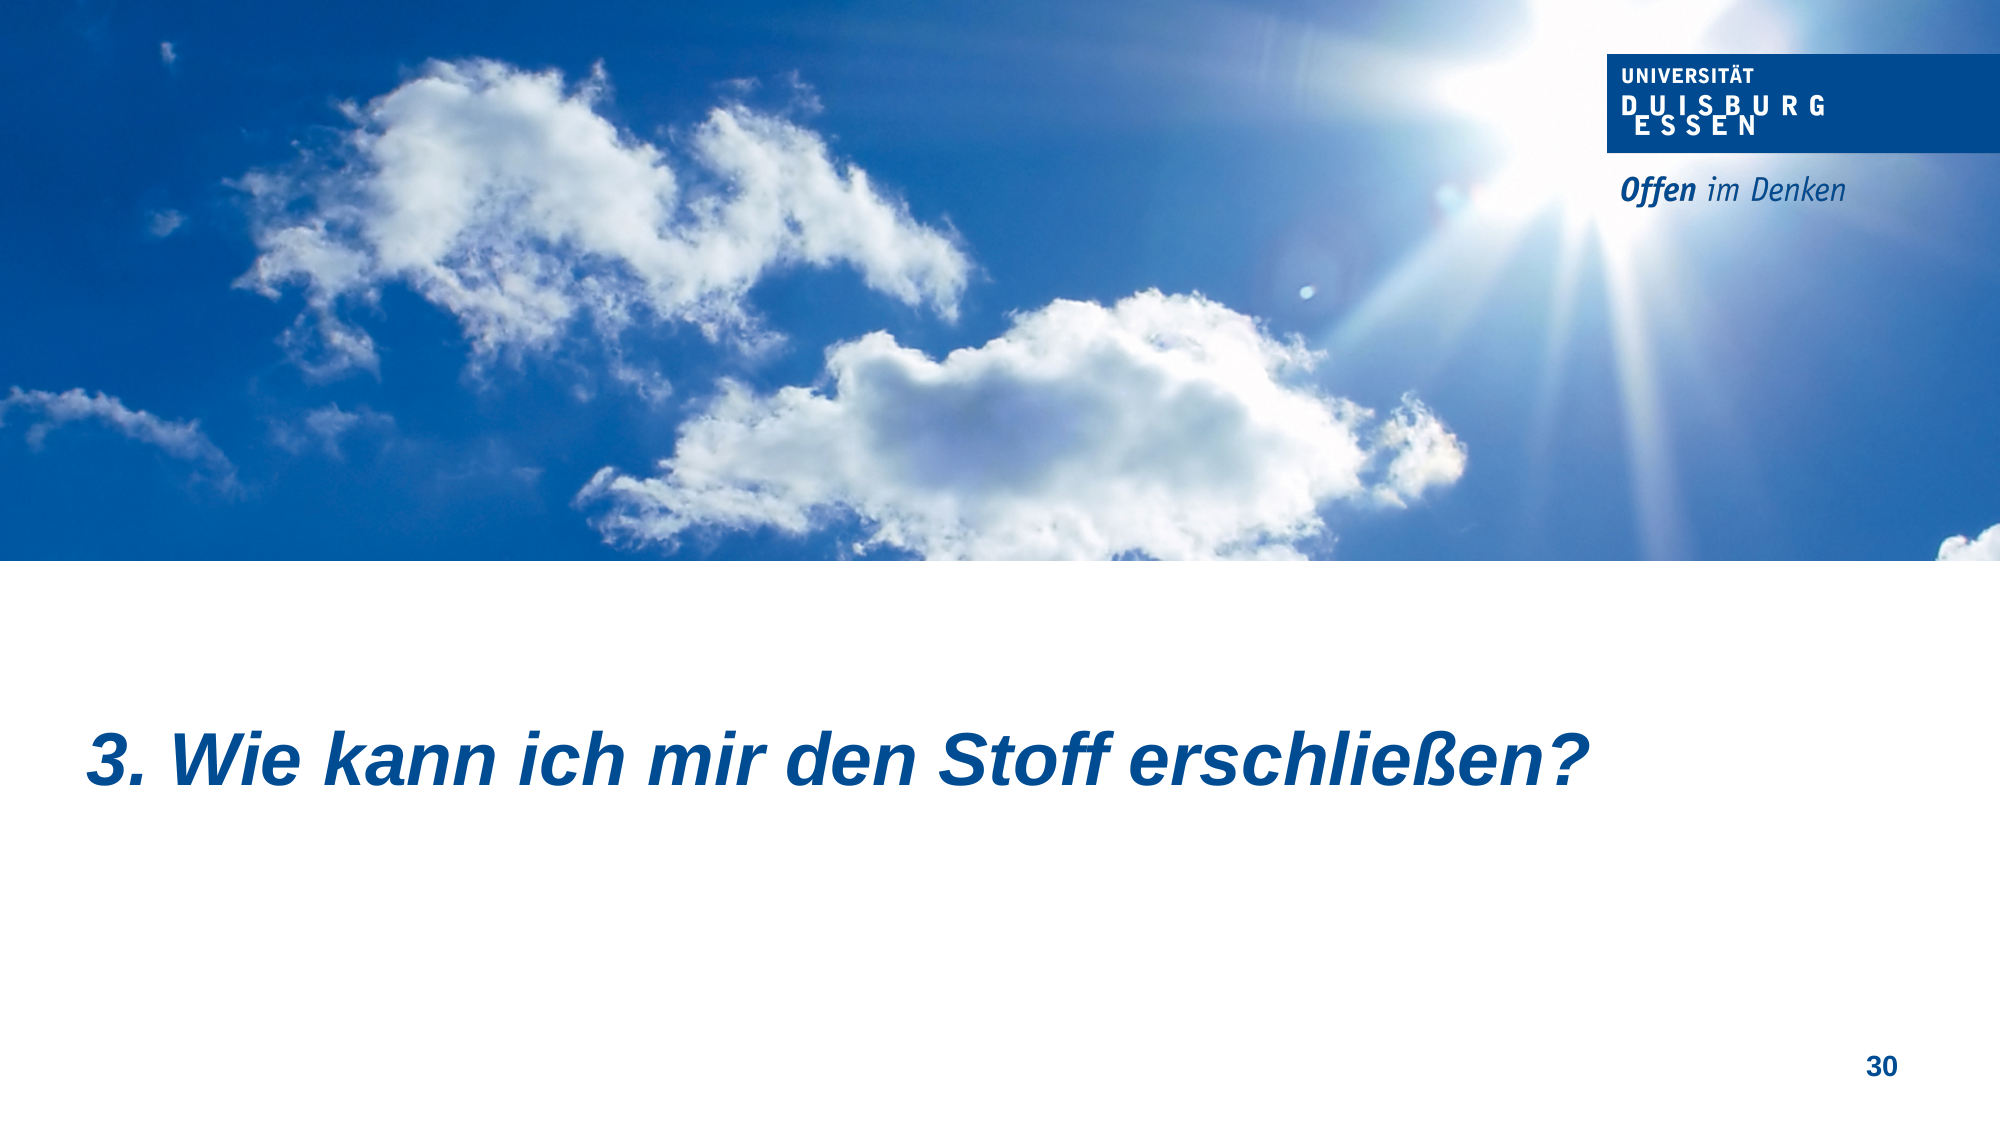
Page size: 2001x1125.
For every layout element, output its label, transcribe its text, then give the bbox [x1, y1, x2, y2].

list 3. Wie kann ich mir den Stoff erschließen? [86, 710, 1717, 789]
slide_number 30 [1677, 1039, 1914, 1081]
picture [0, 0, 2000, 561]
